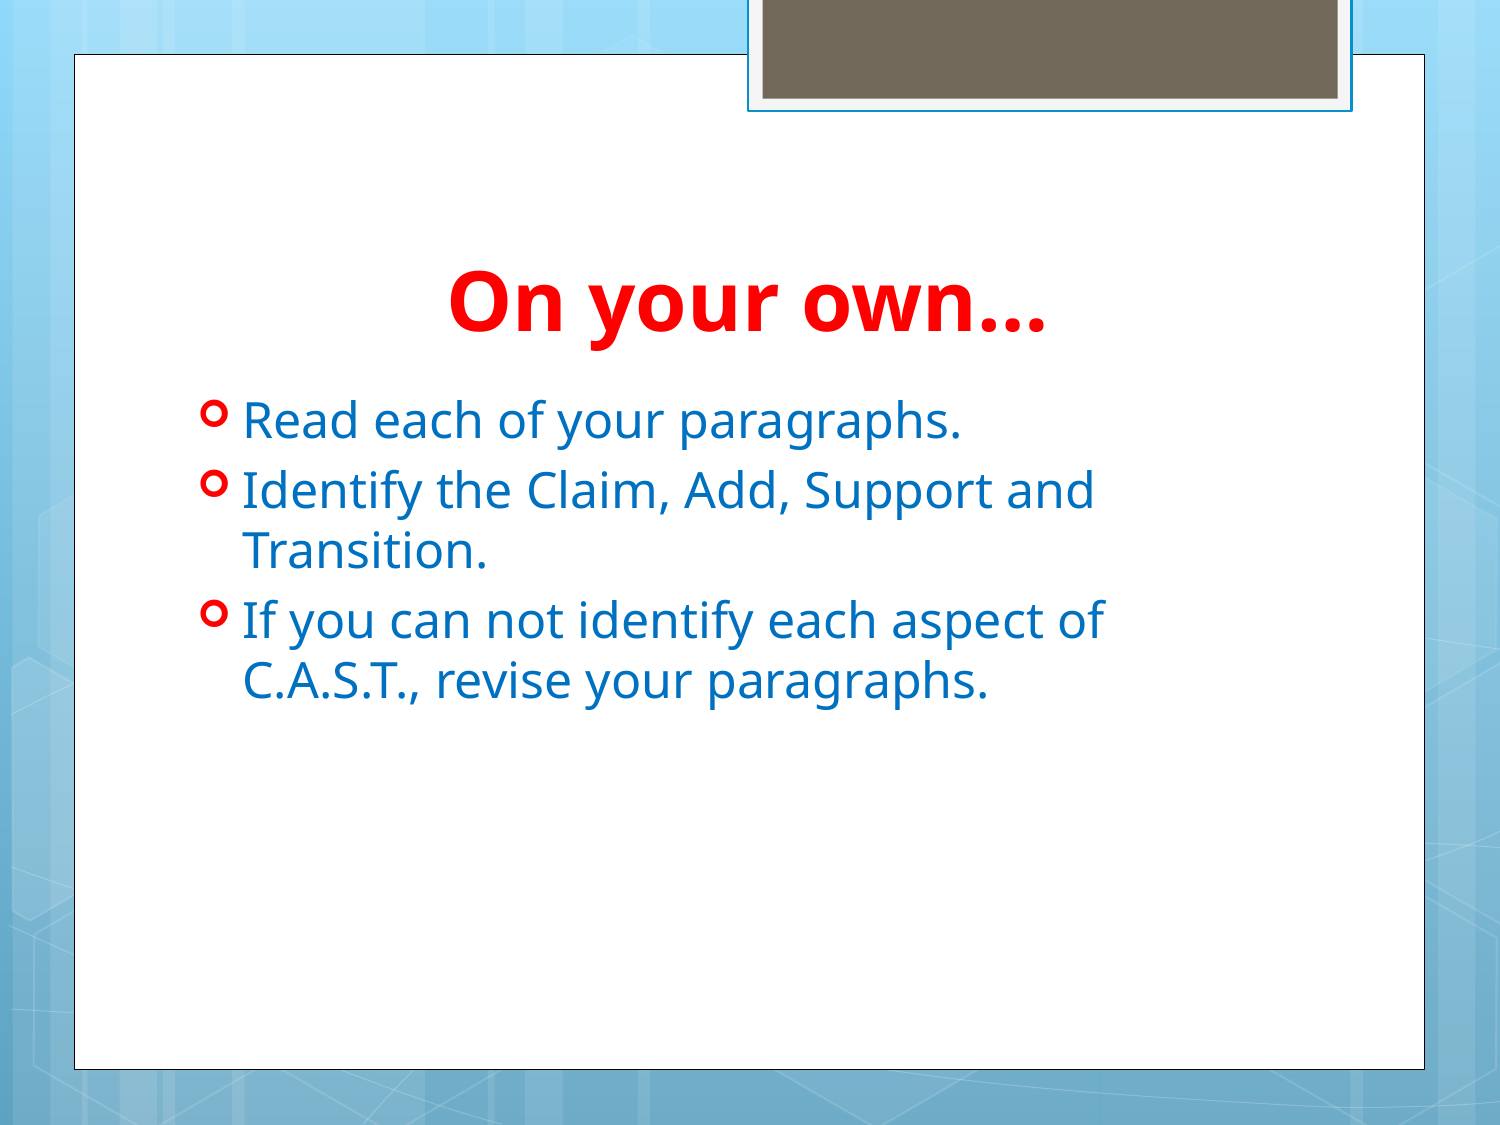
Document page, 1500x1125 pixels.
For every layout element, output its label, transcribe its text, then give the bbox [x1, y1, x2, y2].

title On your own… [171, 168, 1324, 357]
list Read each of your paragraphs. Identify the Claim, Add, Support and Transition. If you can not identify each aspect of C.A.S.T., revise your paragraphs. [171, 381, 1283, 957]
